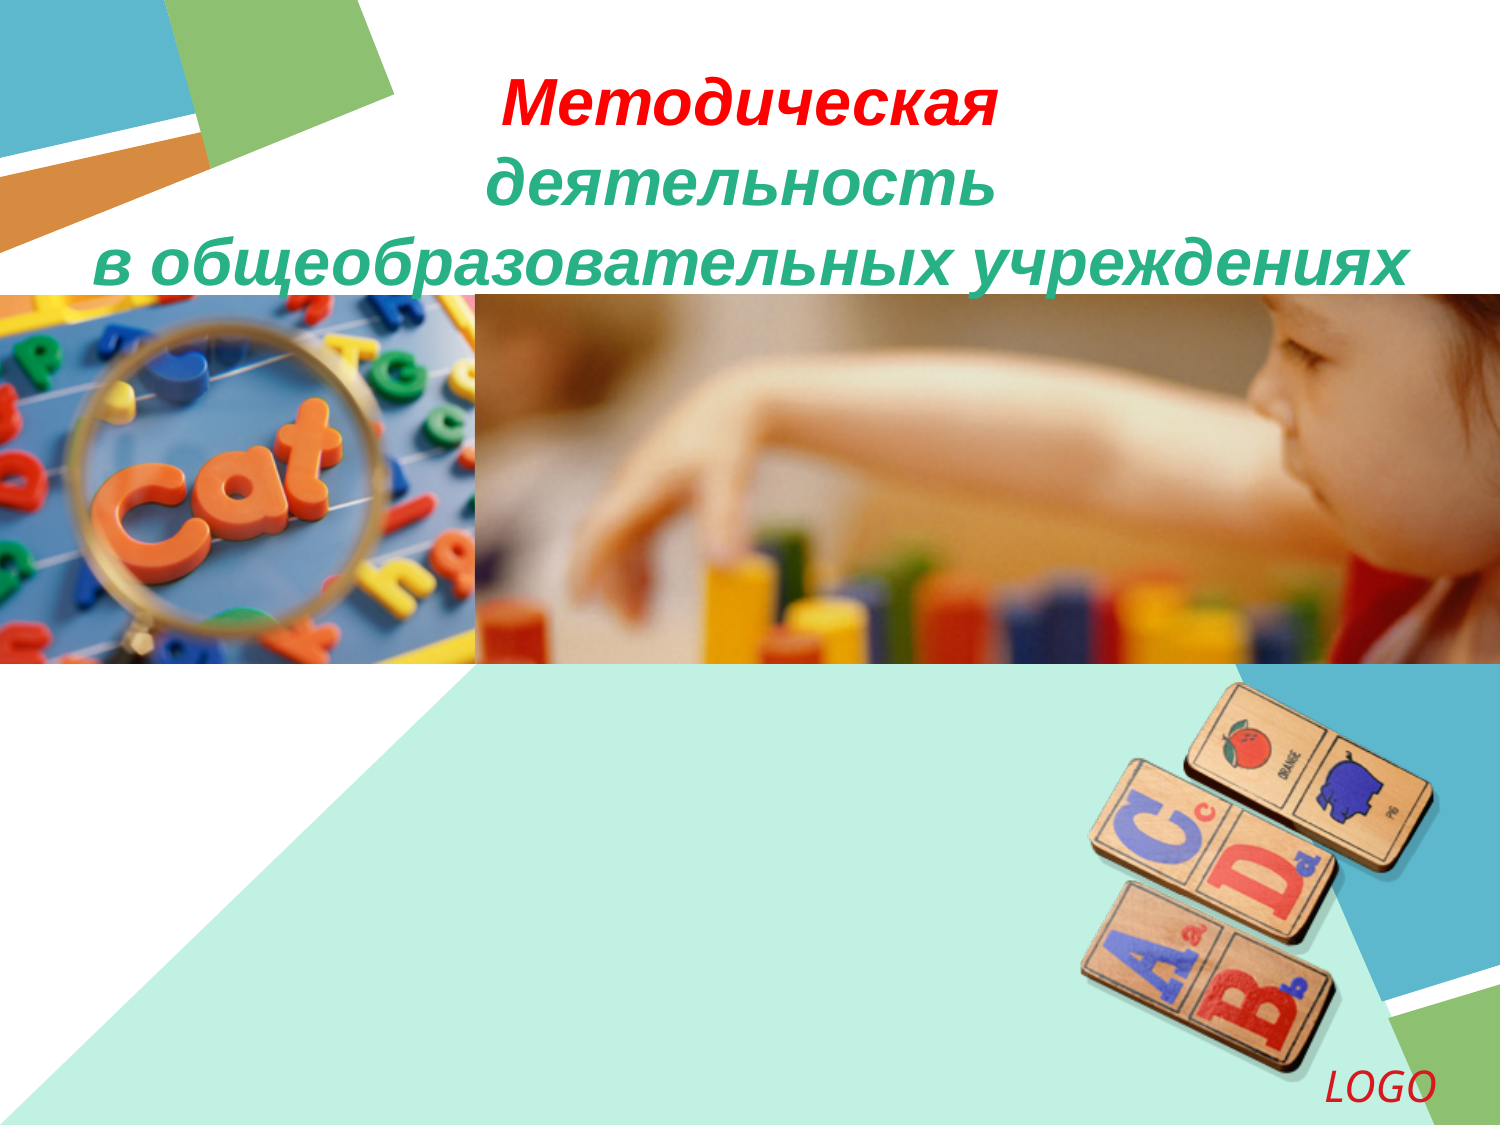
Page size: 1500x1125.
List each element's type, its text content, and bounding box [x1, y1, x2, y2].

title Методическая деятельность в общеобразовательных учреждениях [64, 42, 1438, 315]
picture [1074, 679, 1443, 1086]
picture [0, 294, 1500, 664]
